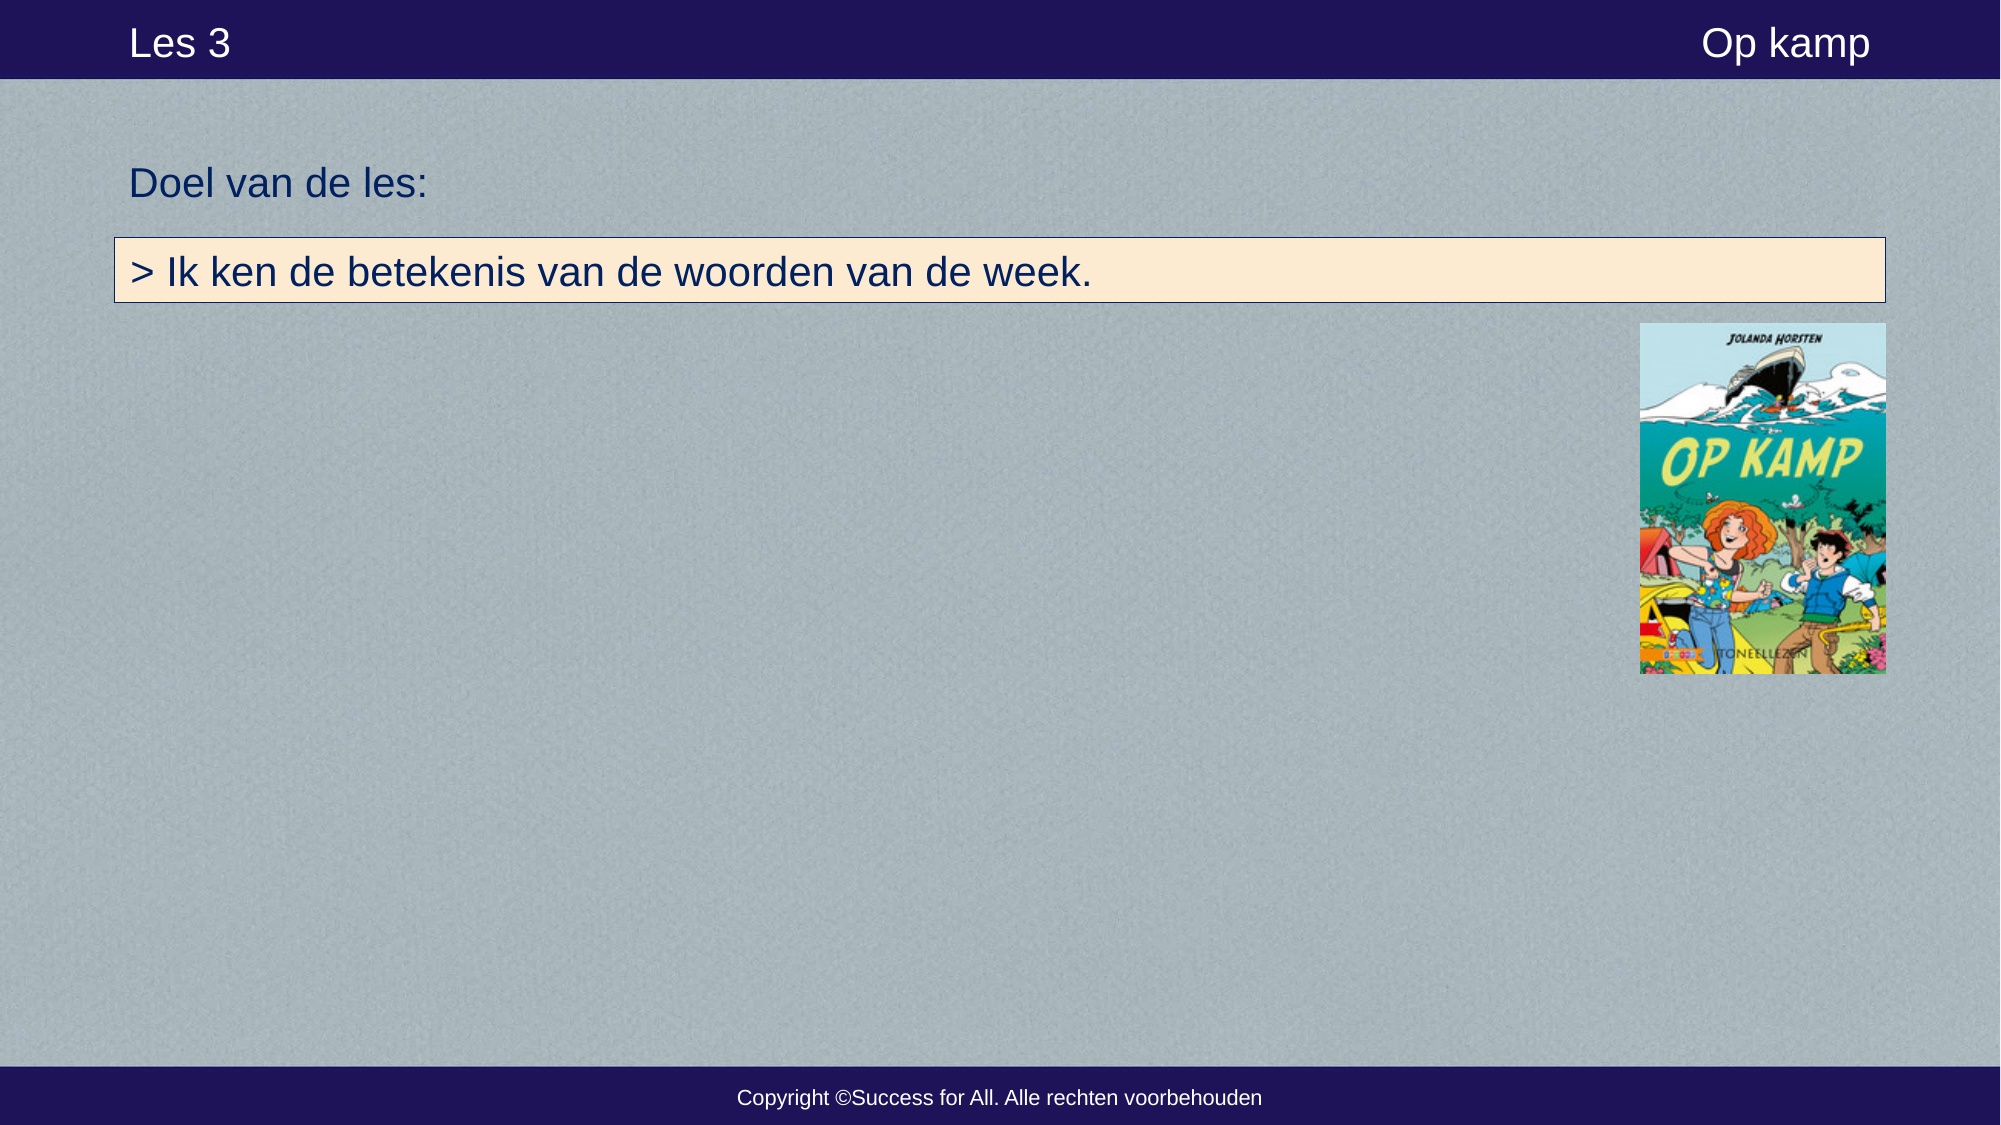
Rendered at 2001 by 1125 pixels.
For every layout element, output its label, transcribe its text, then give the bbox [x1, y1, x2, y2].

text_box Doel van de les: [113, 148, 1635, 214]
text_box Op kamp [999, 8, 1886, 73]
text_box > Ik ken de betekenis van de woorden van de week. [114, 237, 1886, 303]
text_box Copyright ©Success for All. Alle rechten voorbehouden [0, 1076, 2000, 1125]
picture [0, 0, 2001, 1125]
text_box Les 3 [114, 8, 354, 73]
